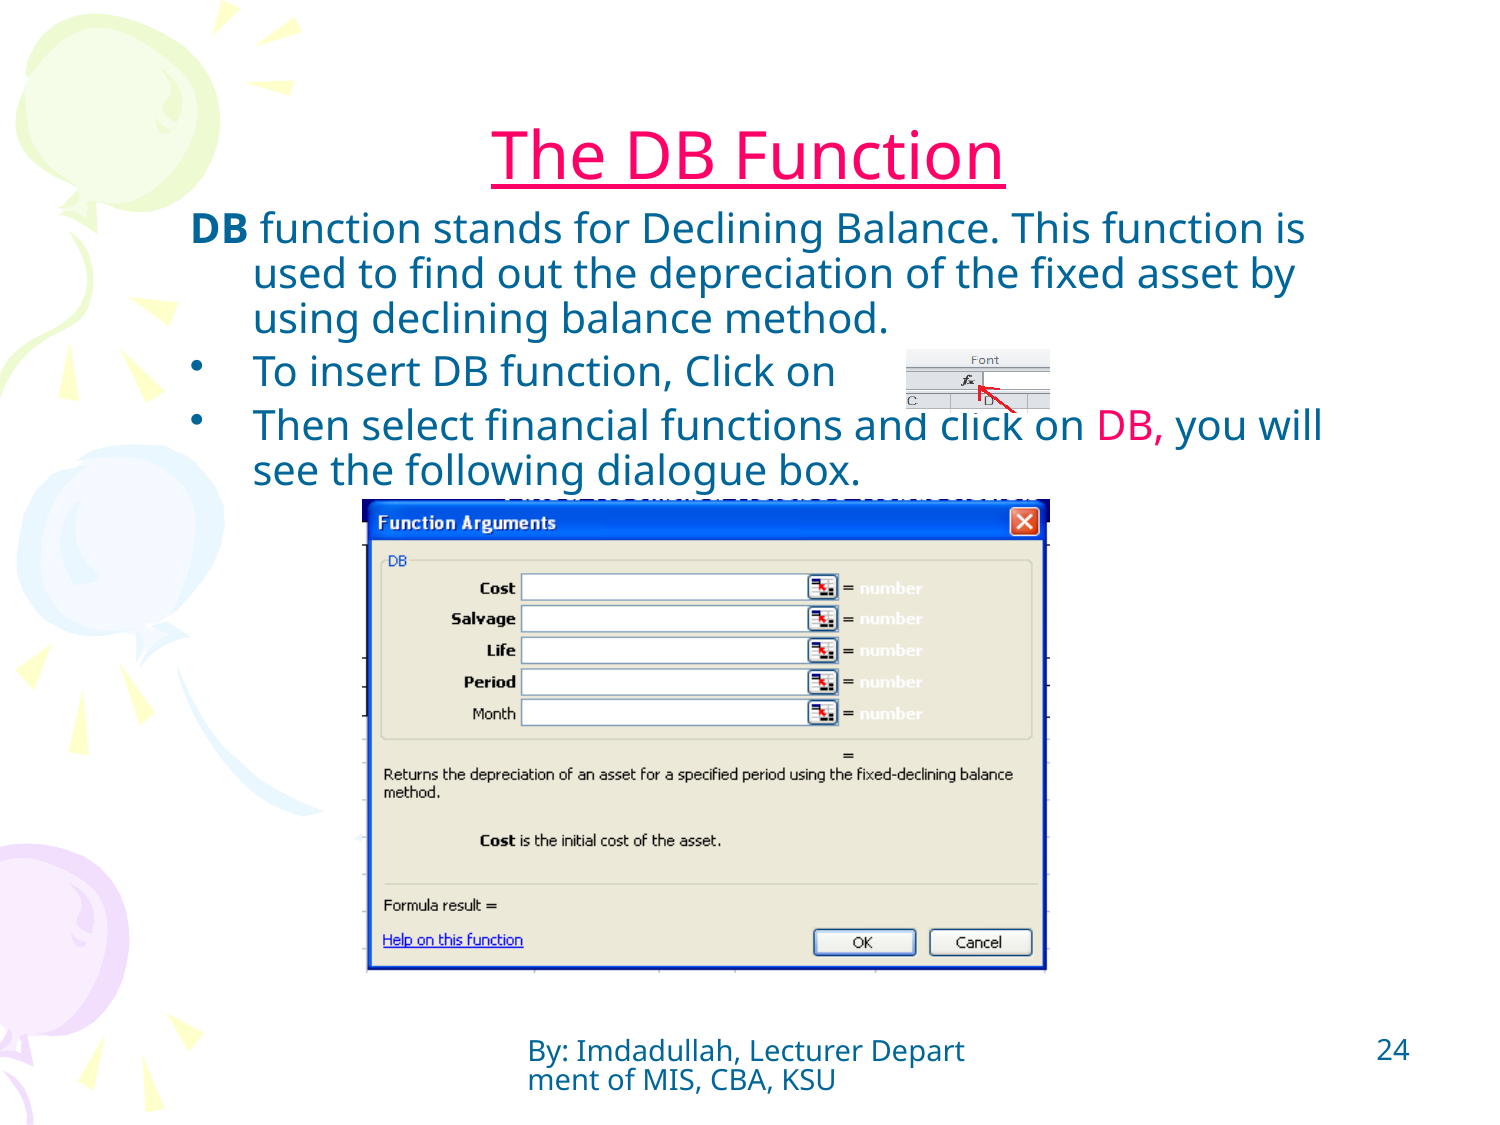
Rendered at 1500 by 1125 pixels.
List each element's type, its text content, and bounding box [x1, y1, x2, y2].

title The DB Function [72, 74, 1426, 201]
footer By: Imdadullah, Lecturer Department of MIS, CBA, KSU [512, 1024, 988, 1101]
list DB function stands for Declining Balance. This function is used to find out the depreciation of the fixed asset by using declining balance method. To insert DB function, Click on Then select financial functions and click on DB, you will see the following dialogue box. [174, 201, 1351, 1001]
picture [905, 349, 1051, 413]
picture [362, 499, 1051, 974]
slide_number 24 [1074, 1023, 1426, 1100]
